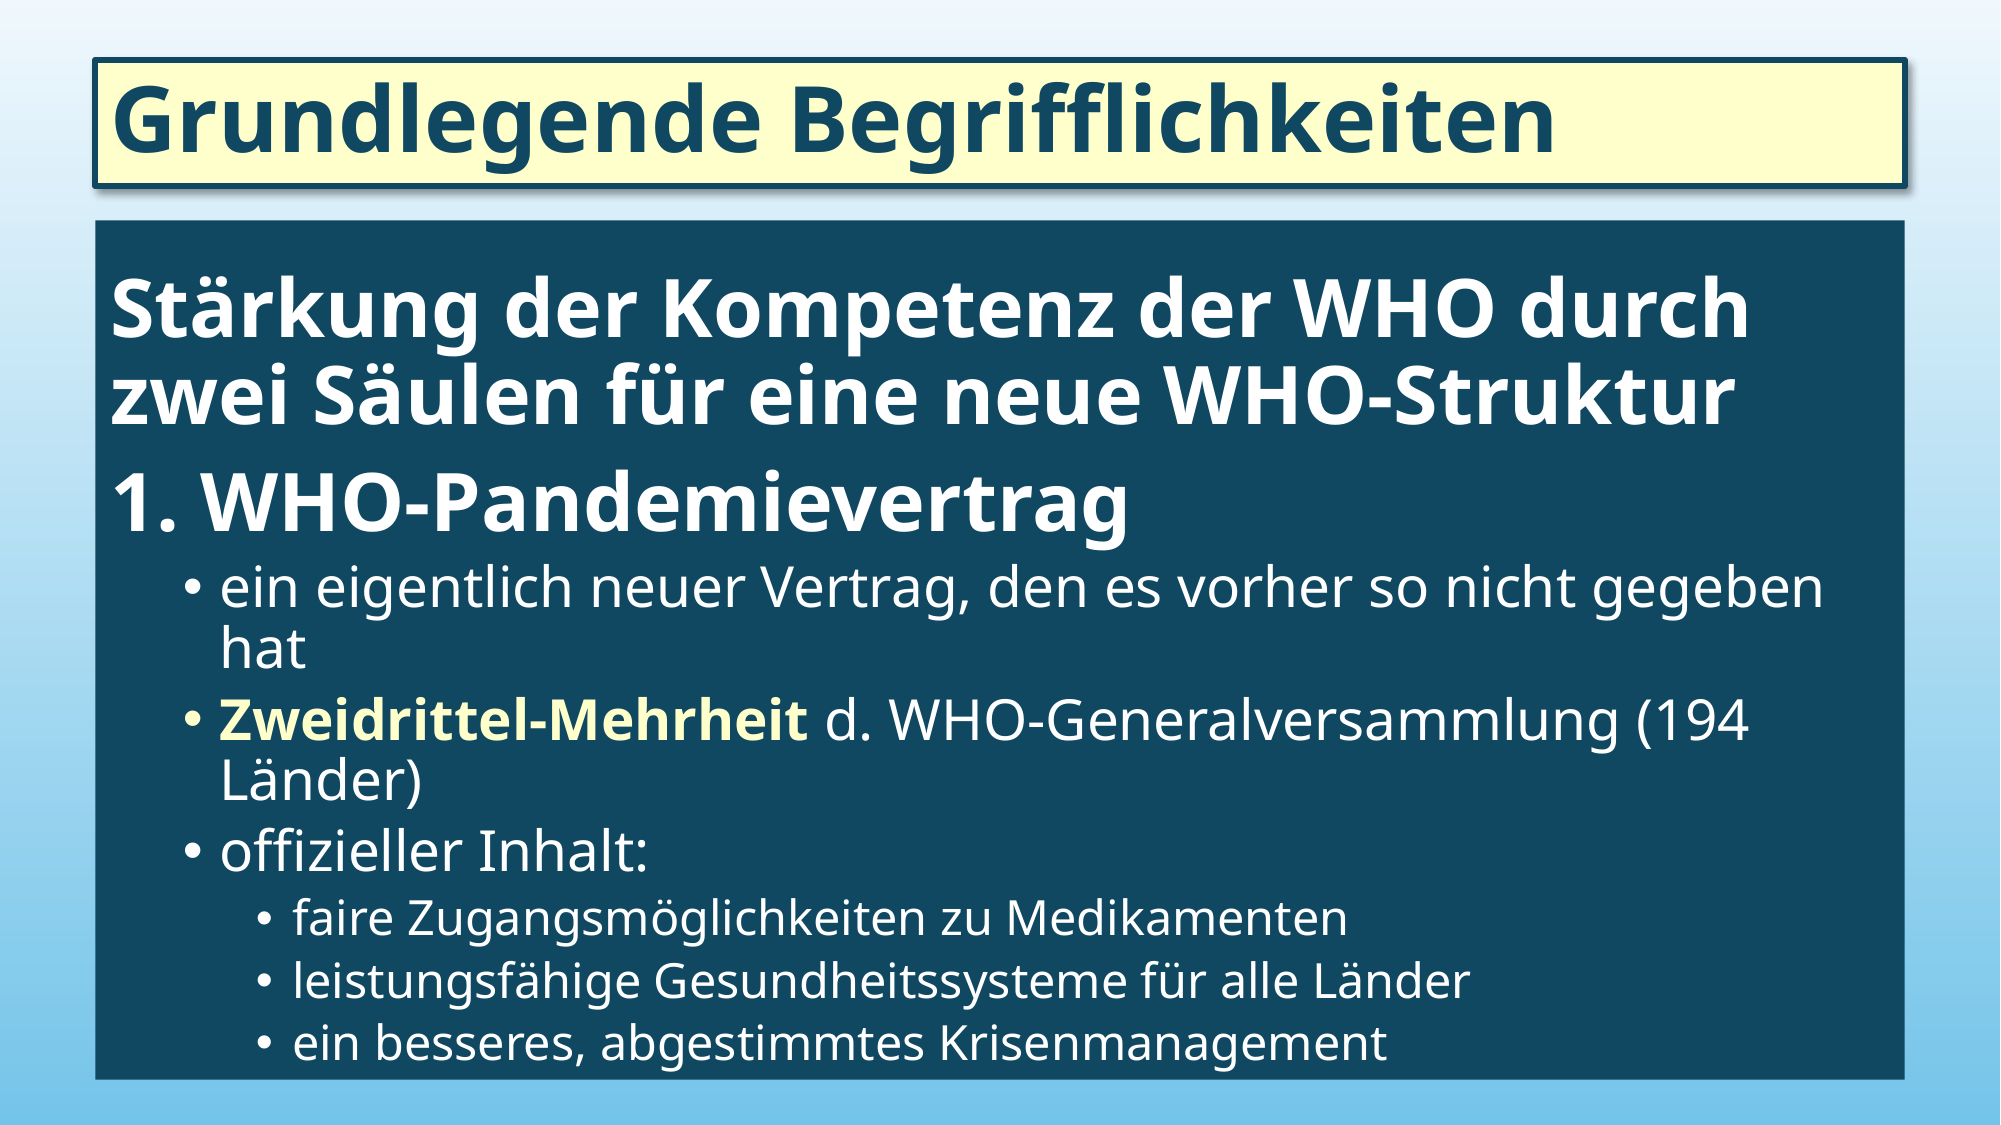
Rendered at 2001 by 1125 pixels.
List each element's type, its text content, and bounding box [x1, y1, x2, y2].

list Stärkung der Kompetenz der WHO durch zwei Säulen für eine neue WHO-Struktur 1. WHO-Pandemievertrag ein eigentlich neuer Vertrag, den es vorher so nicht gegeben hat Zweidrittel-Mehrheit d. WHO-Generalversammlung (194 Länder) offizieller Inhalt: faire Zugangsmöglichkeiten zu Medikamenten leistungsfähige Gesundheitssysteme für alle Länder ein besseres, abgestimmtes Krisenmanagement [95, 220, 1905, 1080]
title Grundlegende Begrifflichkeiten [95, 59, 1905, 186]
